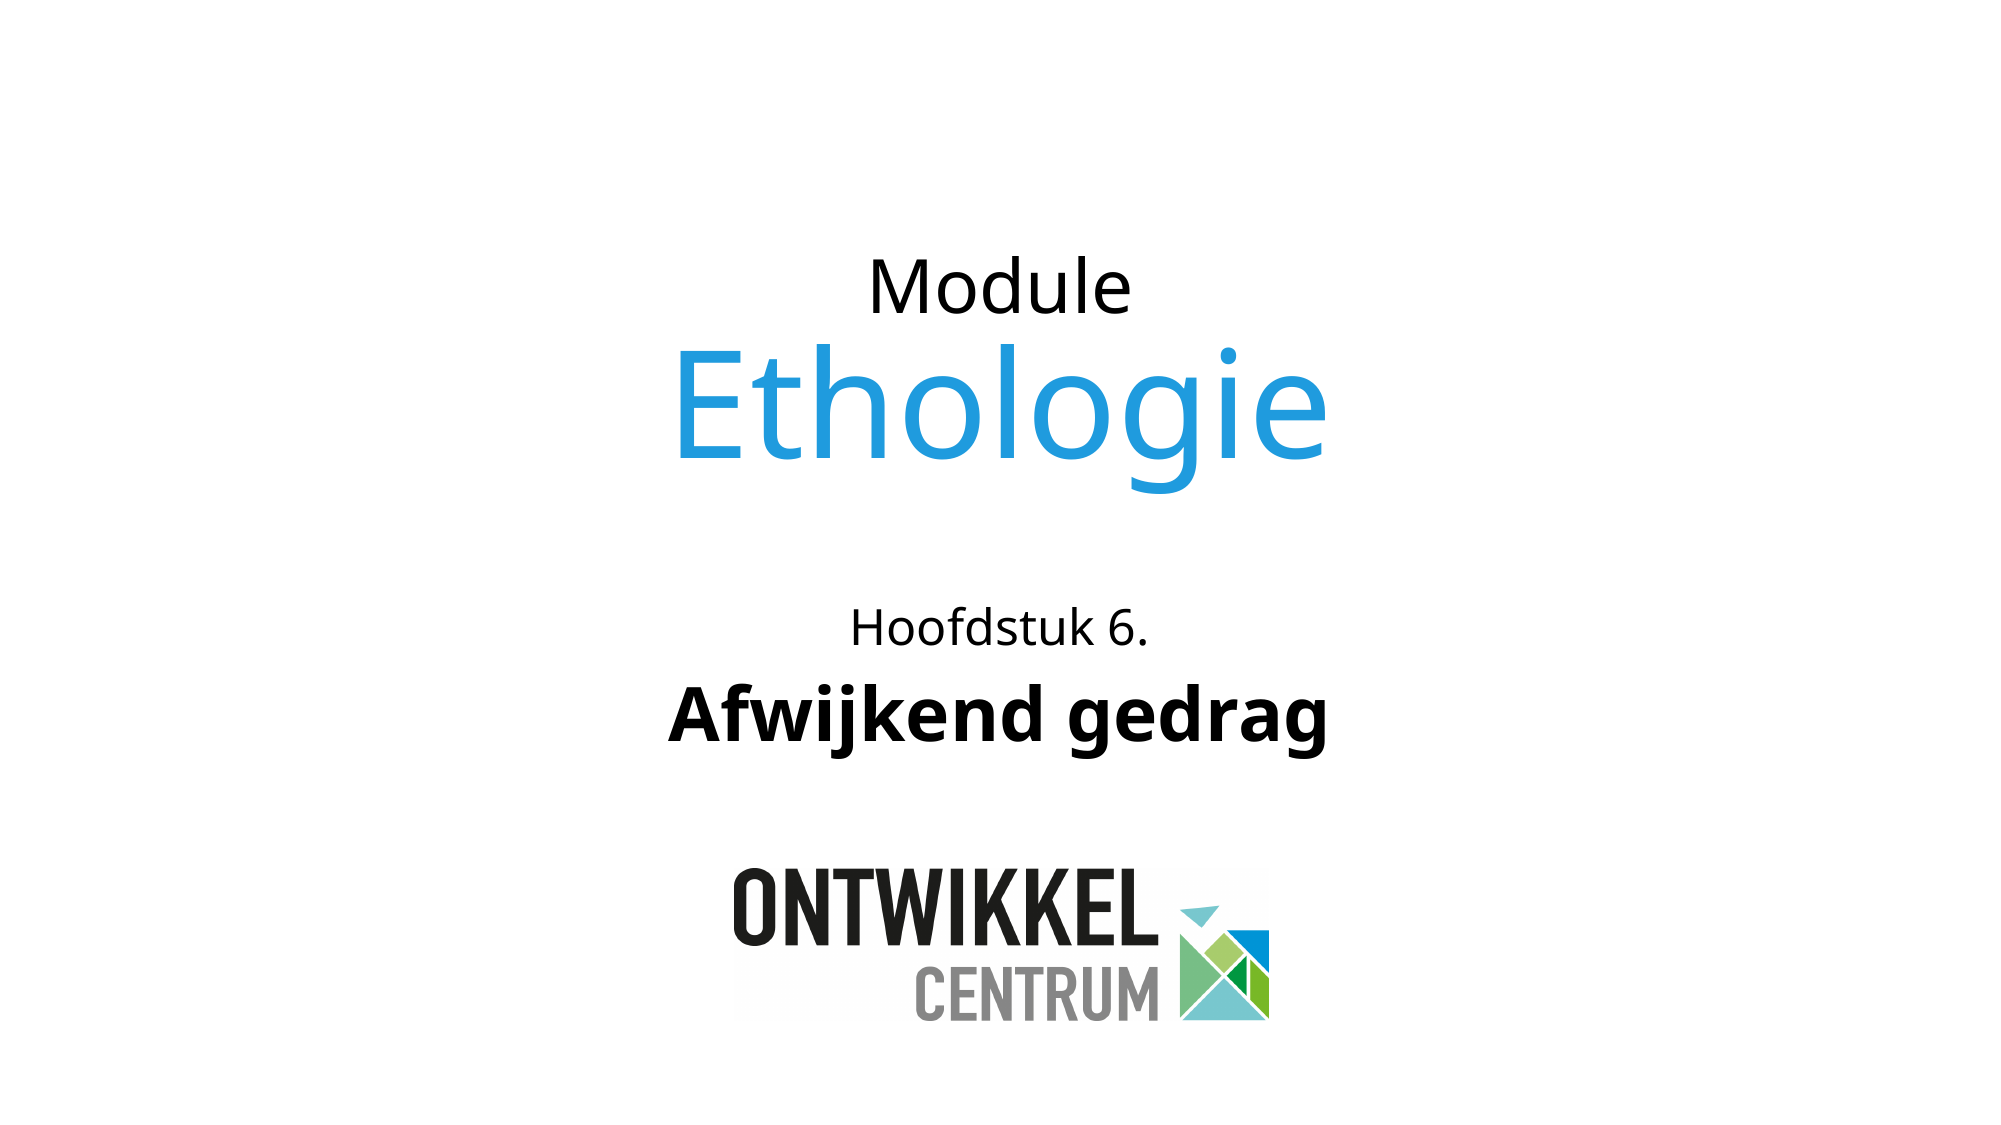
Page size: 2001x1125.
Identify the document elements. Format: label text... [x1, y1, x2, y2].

picture [734, 868, 1269, 1021]
subtitle Hoofdstuk 6. Afwijkend gedrag [249, 514, 1750, 786]
title Module Ethologie [249, 107, 1750, 499]
